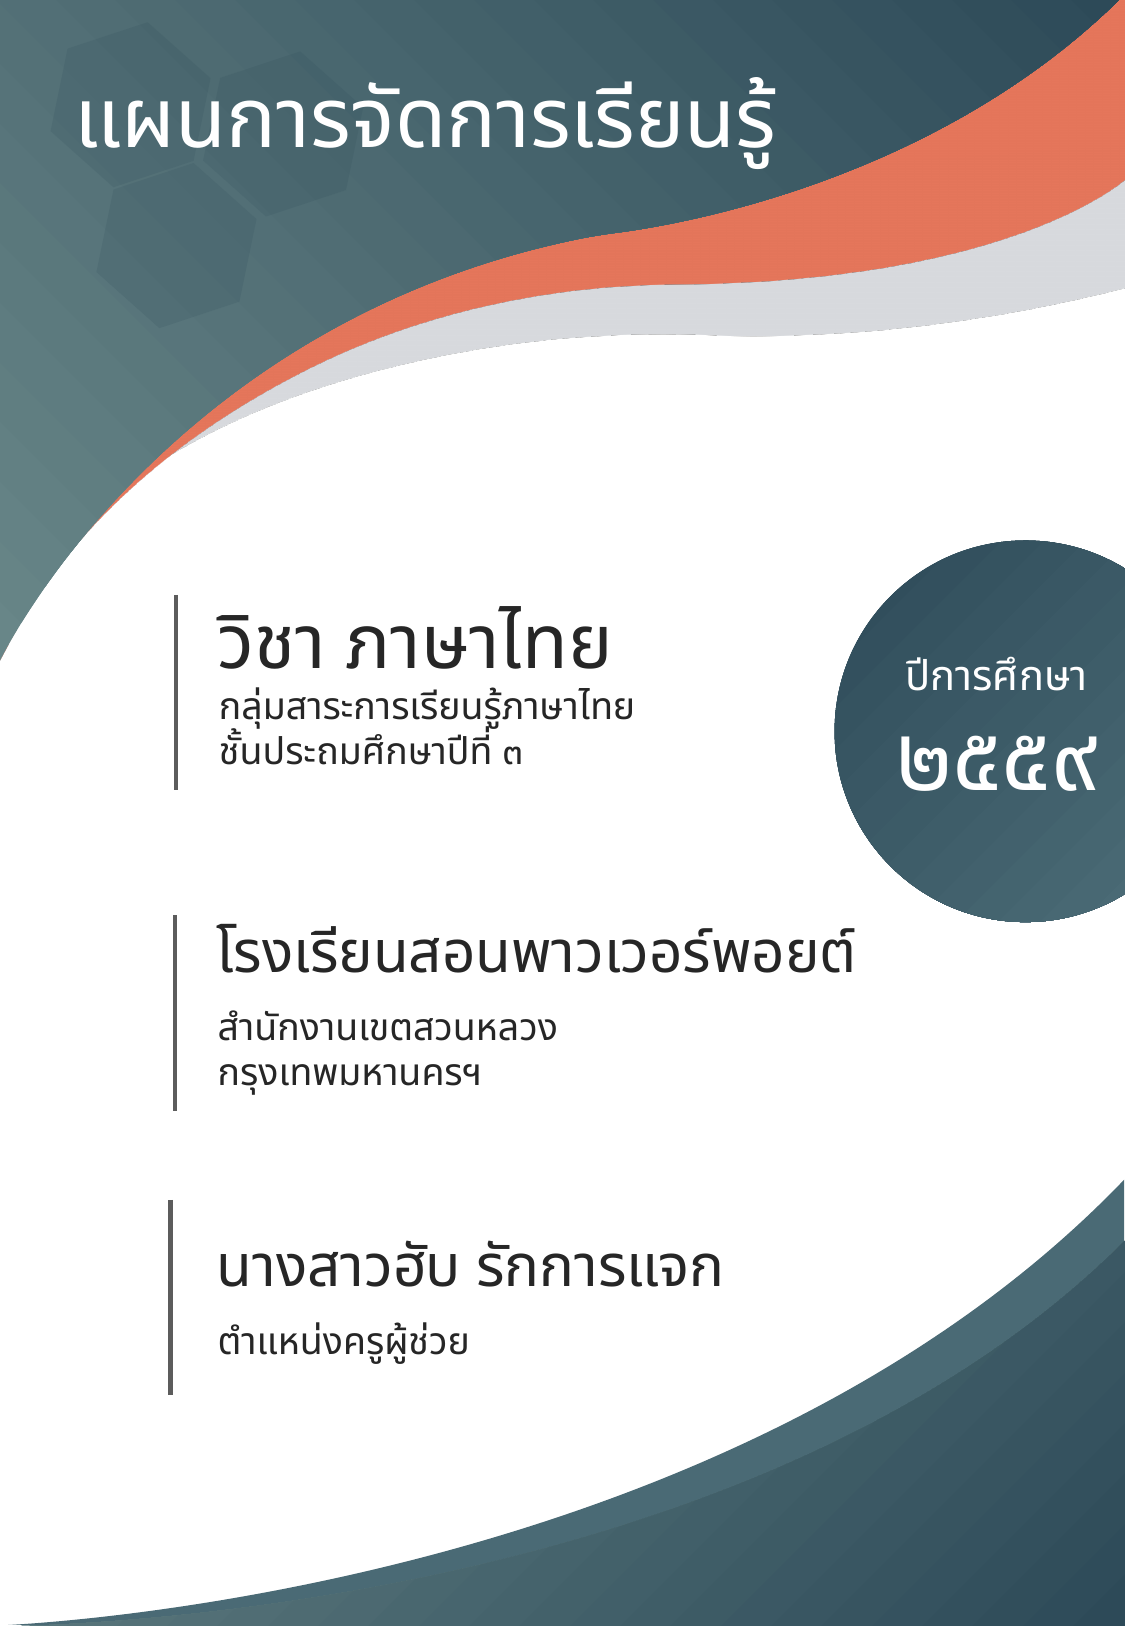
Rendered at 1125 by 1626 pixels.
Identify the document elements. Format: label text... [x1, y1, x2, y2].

text_box โรงเรียนสอนพาวเวอร์พอยต์ [201, 906, 1125, 992]
text_box นางสาวฮับ รักการแจก [201, 1221, 817, 1306]
text_box ตำแหน่งครูผู้ช่วย [203, 1309, 787, 1369]
text_box สำนักงานเขตสวนหลวง กรุงเทพมหานครฯ [203, 995, 787, 1100]
text_box กลุ่มสาระการเรียนรู้ภาษาไทย ชั้นประถมศึกษาปีที่ ๓ [204, 674, 788, 780]
text_box [8, 1179, 1125, 1625]
picture [0, 0, 1125, 661]
text_box วิชา ภาษาไทย [203, 661, 787, 692]
text_box [49, 1240, 1125, 1625]
text_box ปีการศึกษา ๒๕๕๙ [813, 661, 1125, 817]
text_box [50, 22, 363, 328]
text_box [854, 817, 1125, 906]
